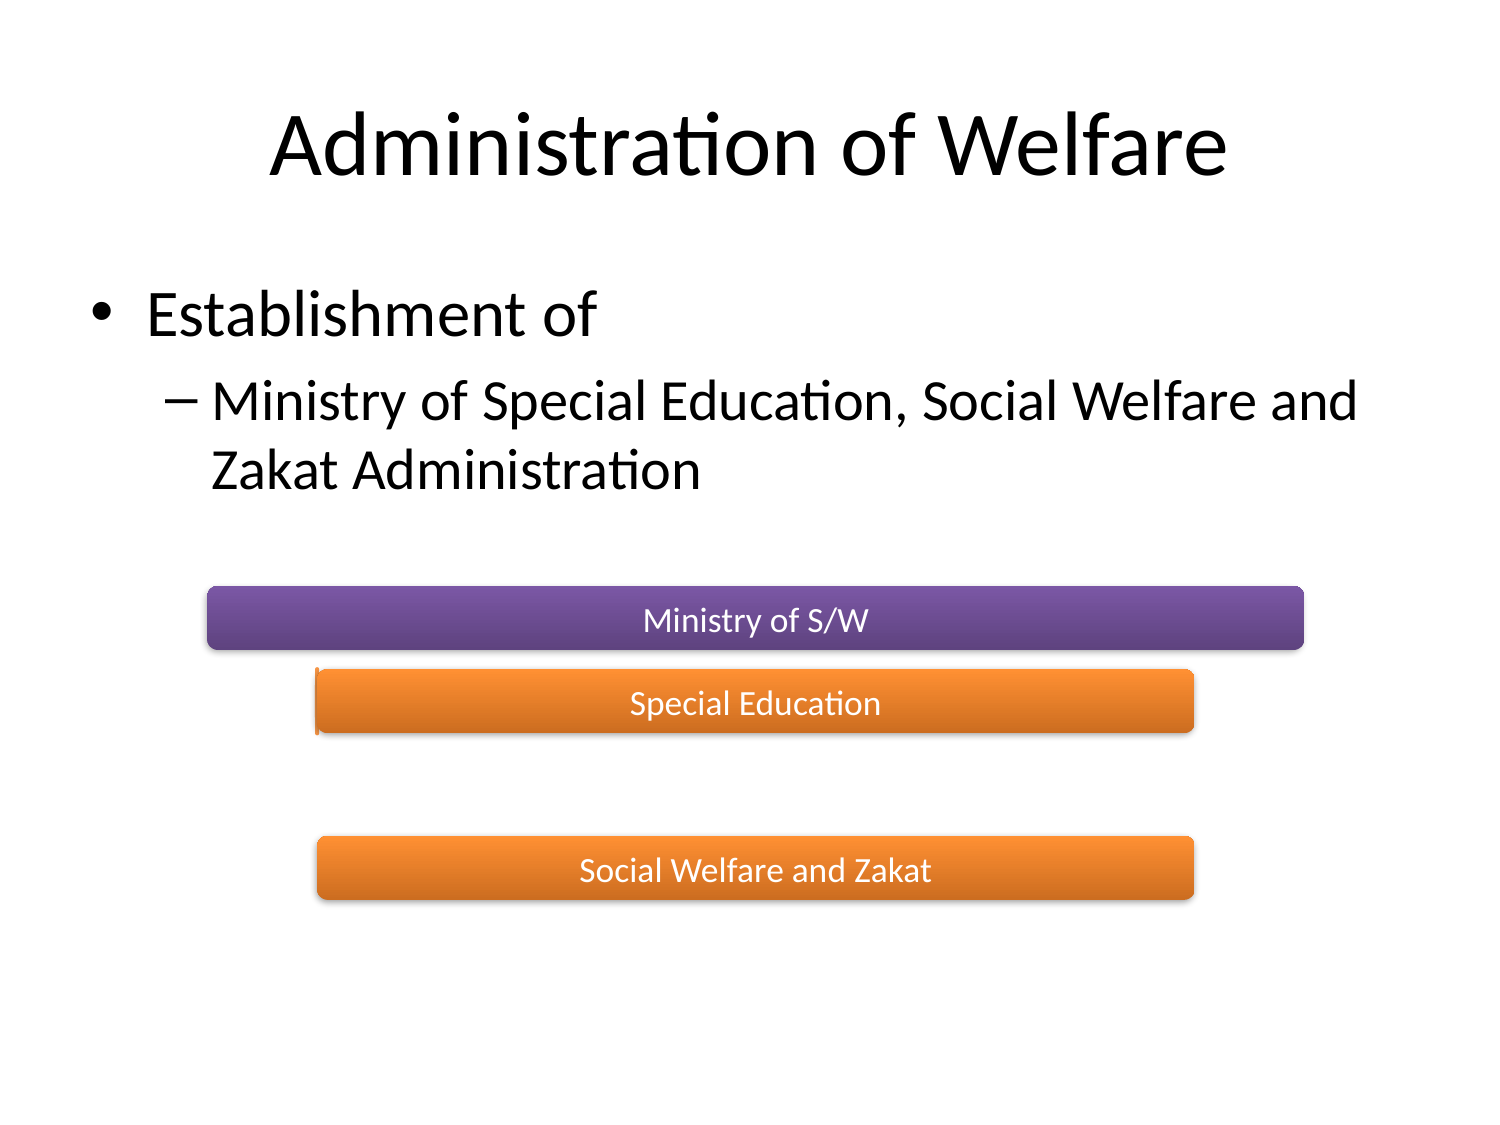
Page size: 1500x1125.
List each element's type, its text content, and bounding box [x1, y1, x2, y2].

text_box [70, 585, 1442, 1067]
title Administration of Welfare [75, 45, 1425, 233]
list Establishment of Ministry of Special Education, Social Welfare and Zakat Administration [75, 262, 1425, 584]
